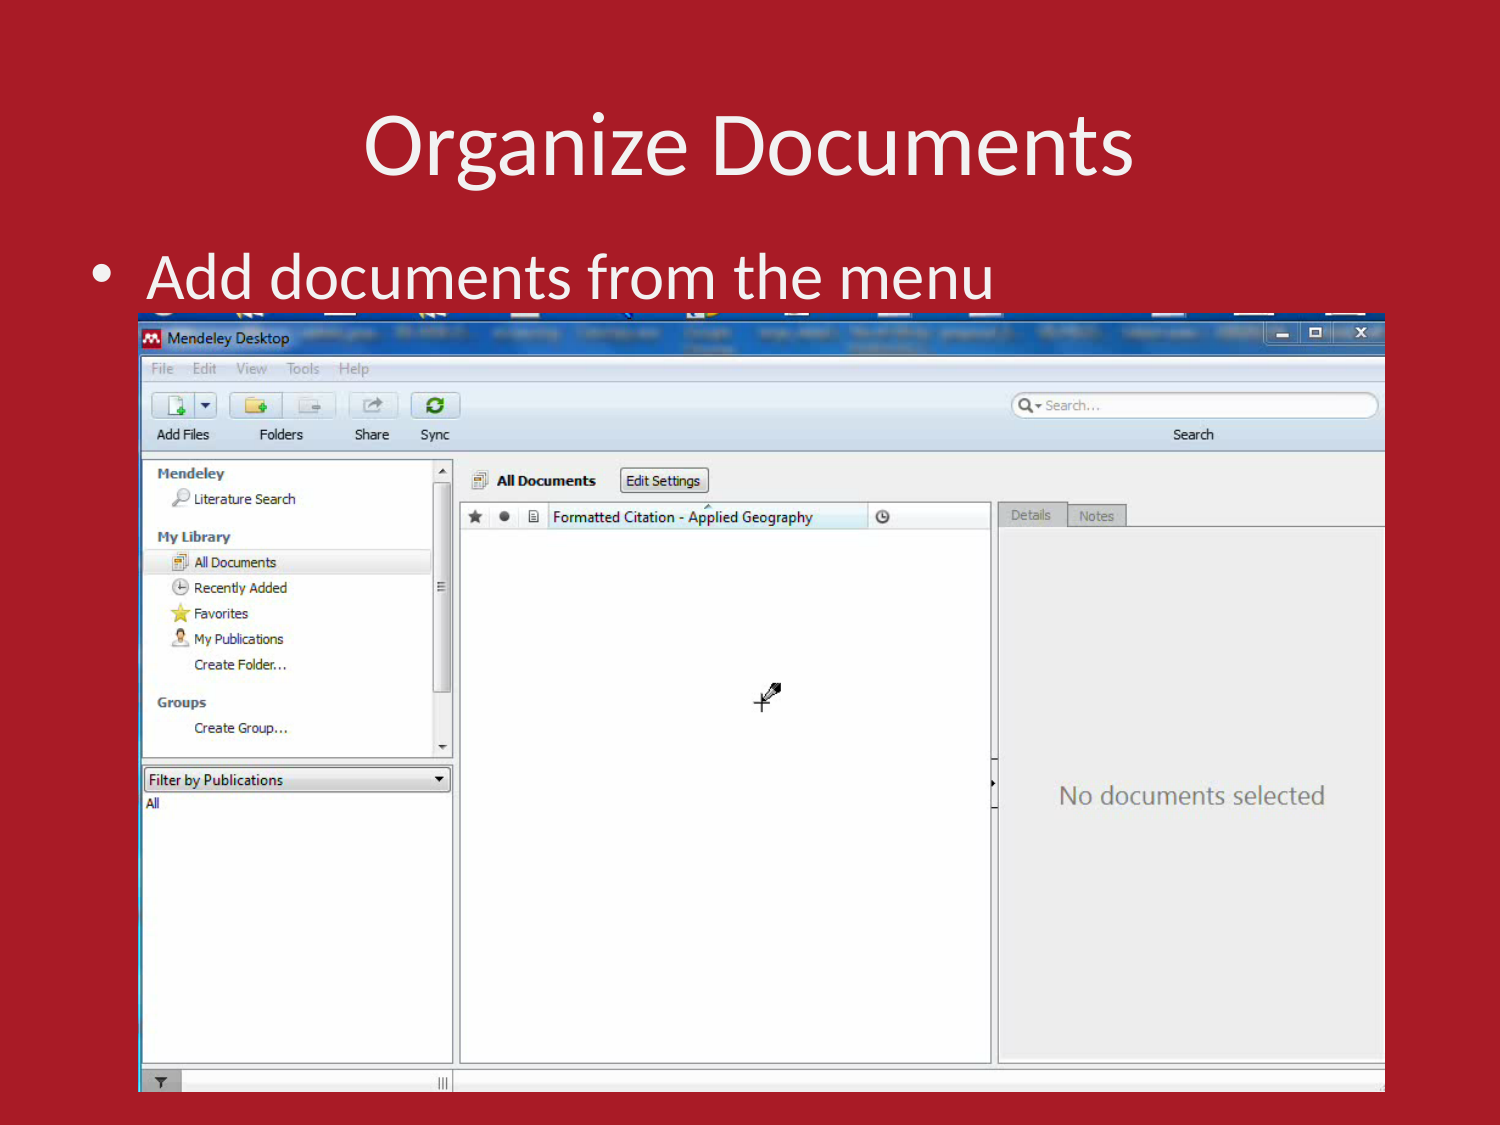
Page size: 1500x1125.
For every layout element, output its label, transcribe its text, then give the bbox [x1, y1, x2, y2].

list Add documents from the menu [75, 224, 1425, 968]
title Organize Documents [75, 45, 1425, 224]
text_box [137, 312, 1386, 1093]
